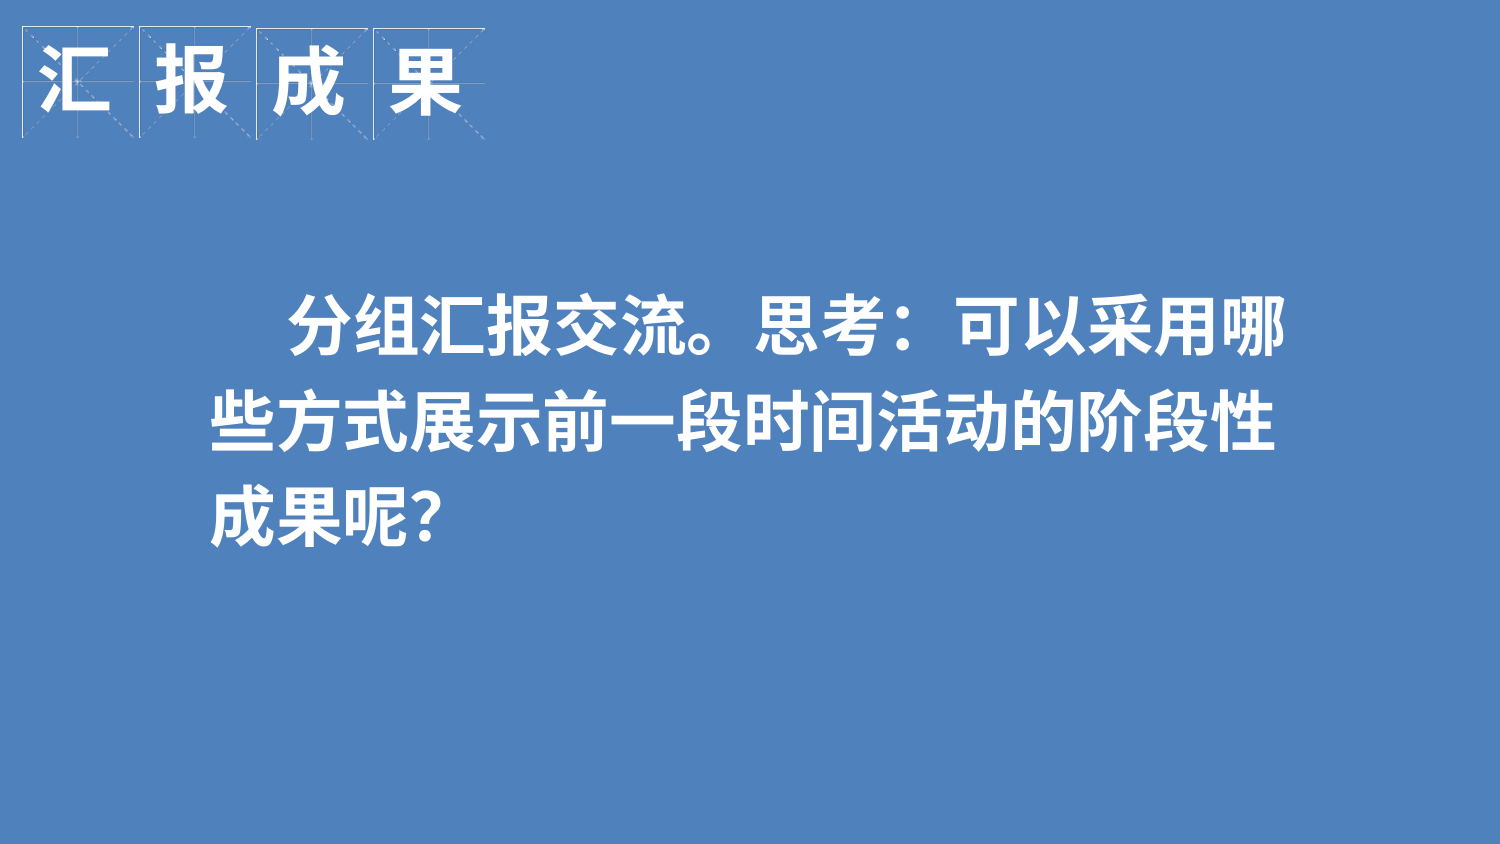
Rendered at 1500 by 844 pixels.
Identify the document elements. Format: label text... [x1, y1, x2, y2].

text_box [22, 24, 485, 140]
text_box 分组汇报交流。思考：可以采用哪些方式展示前一段时间活动的阶段性成果呢？ [194, 260, 1312, 563]
